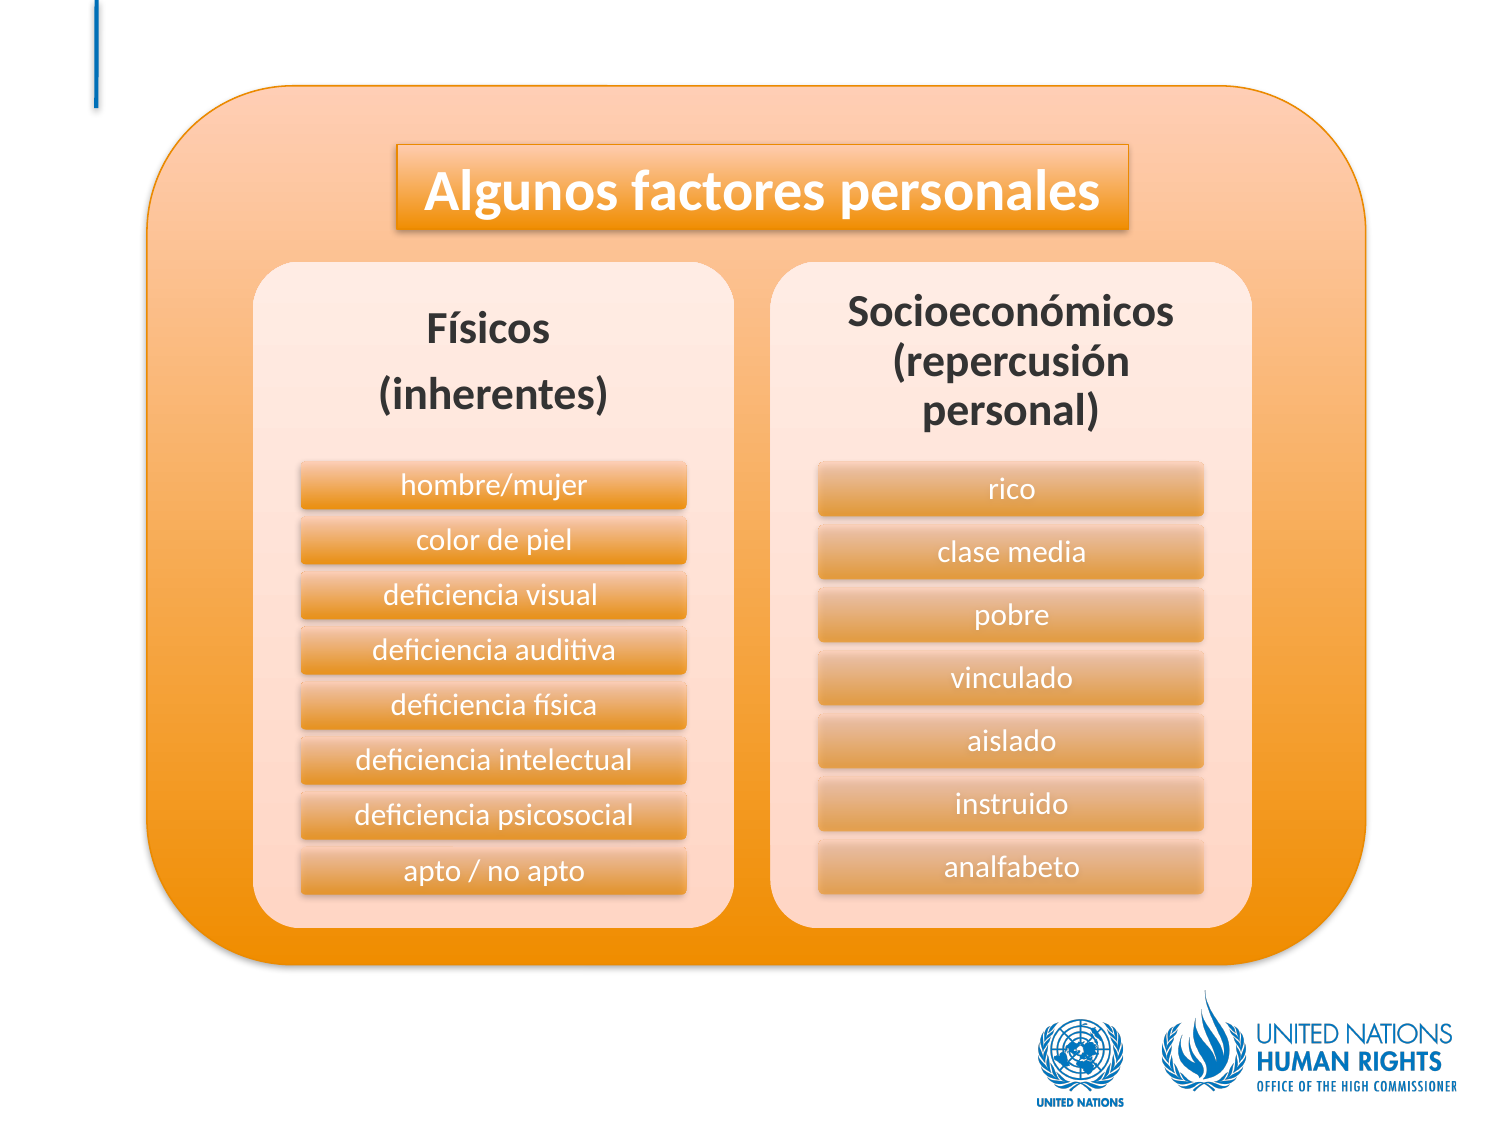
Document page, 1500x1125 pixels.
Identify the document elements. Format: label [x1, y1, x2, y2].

text_box [146, 85, 1366, 965]
picture [1037, 990, 1457, 1107]
